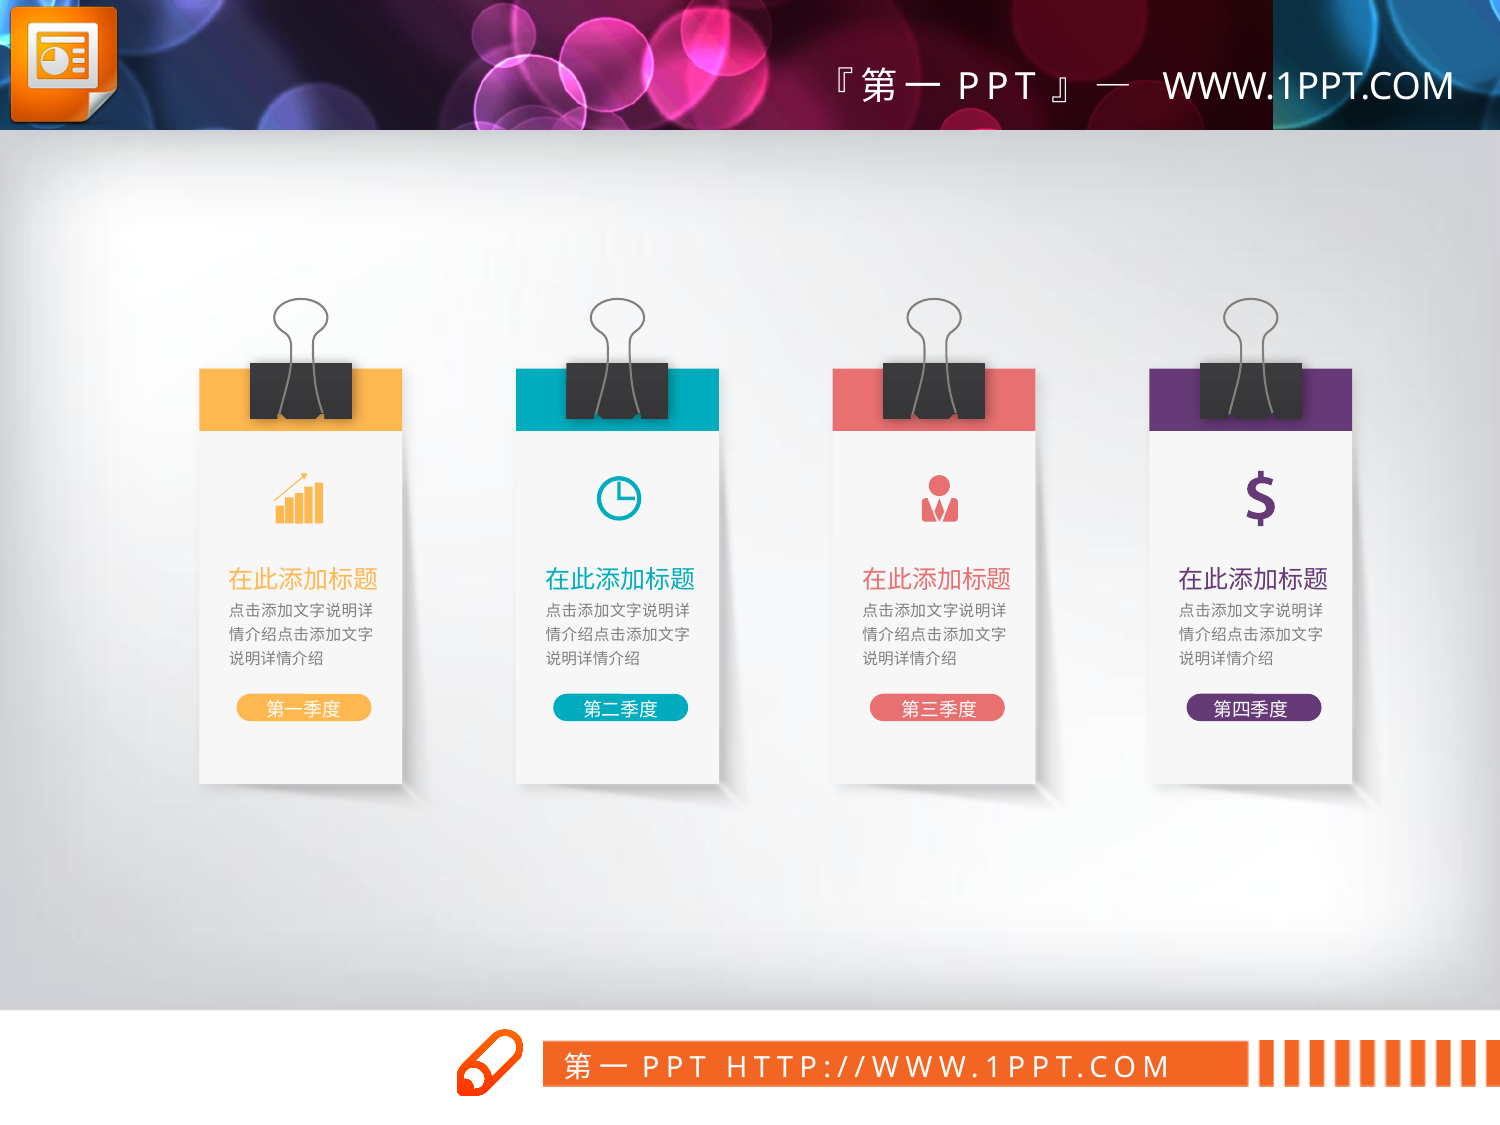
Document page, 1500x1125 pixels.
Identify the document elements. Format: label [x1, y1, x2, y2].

text_box [566, 298, 669, 420]
picture [543, 1040, 1500, 1087]
text_box [1163, 555, 1352, 677]
text_box [526, 690, 715, 729]
text_box [209, 690, 398, 729]
text_box [158, 319, 438, 823]
text_box [249, 298, 353, 420]
text_box [474, 319, 755, 823]
picture [0, 0, 1500, 1012]
text_box [596, 475, 642, 521]
text_box [1108, 319, 1389, 823]
text_box [791, 319, 1072, 823]
text_box [1199, 298, 1303, 420]
text_box [530, 555, 718, 677]
text_box [845, 690, 1033, 729]
text_box [273, 473, 324, 524]
text_box [213, 555, 402, 677]
text_box [882, 298, 986, 420]
text_box [921, 474, 959, 522]
text_box [1157, 690, 1345, 729]
text_box [847, 555, 1035, 677]
